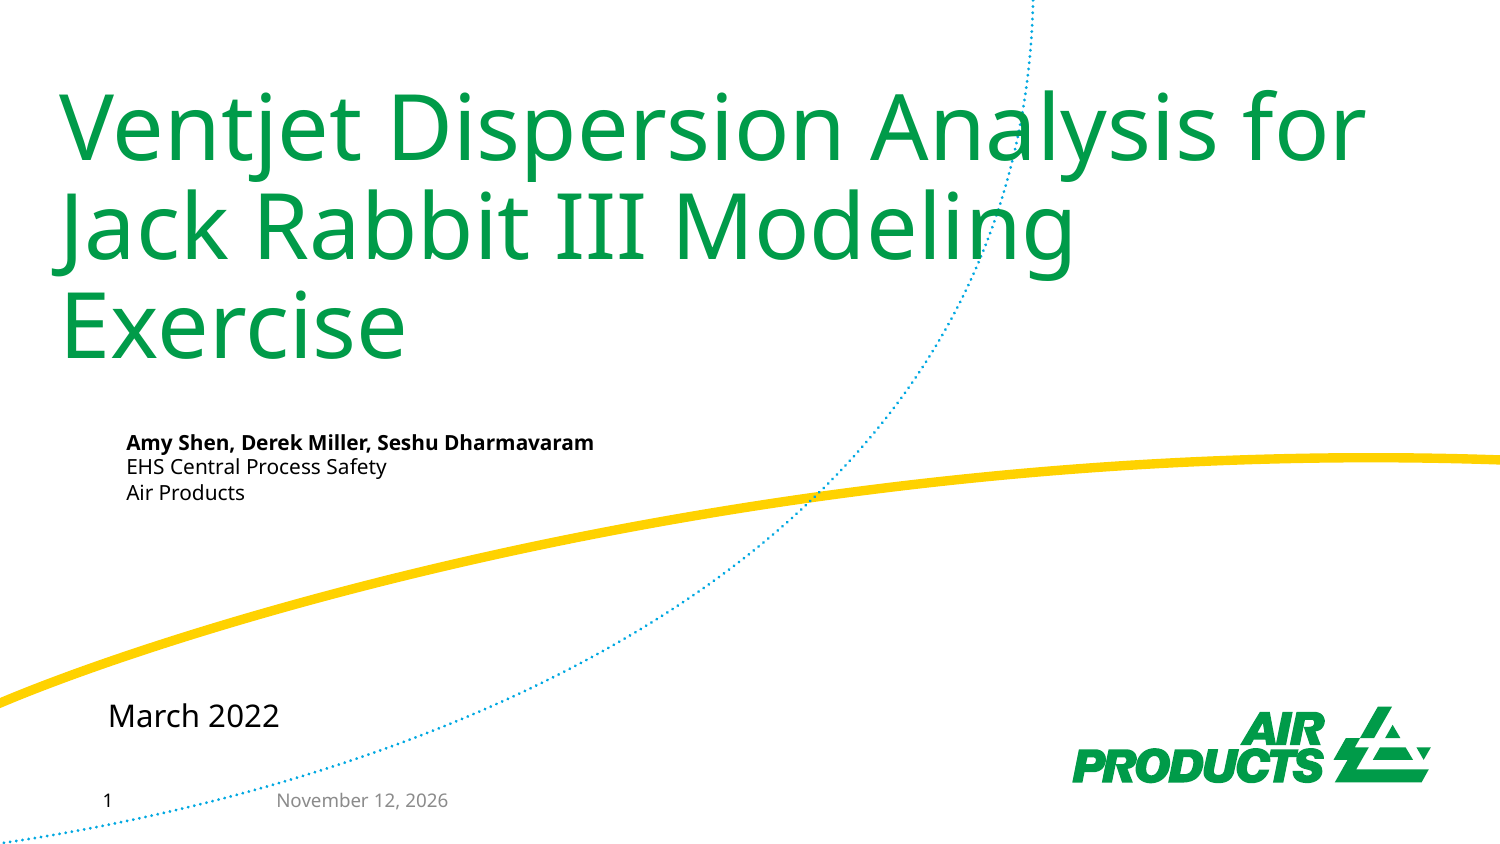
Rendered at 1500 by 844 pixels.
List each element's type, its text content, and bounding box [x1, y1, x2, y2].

title Ventjet Dispersion Analysis for Jack Rabbit III Modeling Exercise [44, 73, 1456, 362]
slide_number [331, 771, 510, 832]
text_box March 2022 [93, 688, 405, 741]
text_box Amy Shen, Derek Miller, Seshu Dharmavaram EHS Central Process Safety Air Products [111, 421, 610, 512]
slide_number 1 [87, 771, 331, 832]
